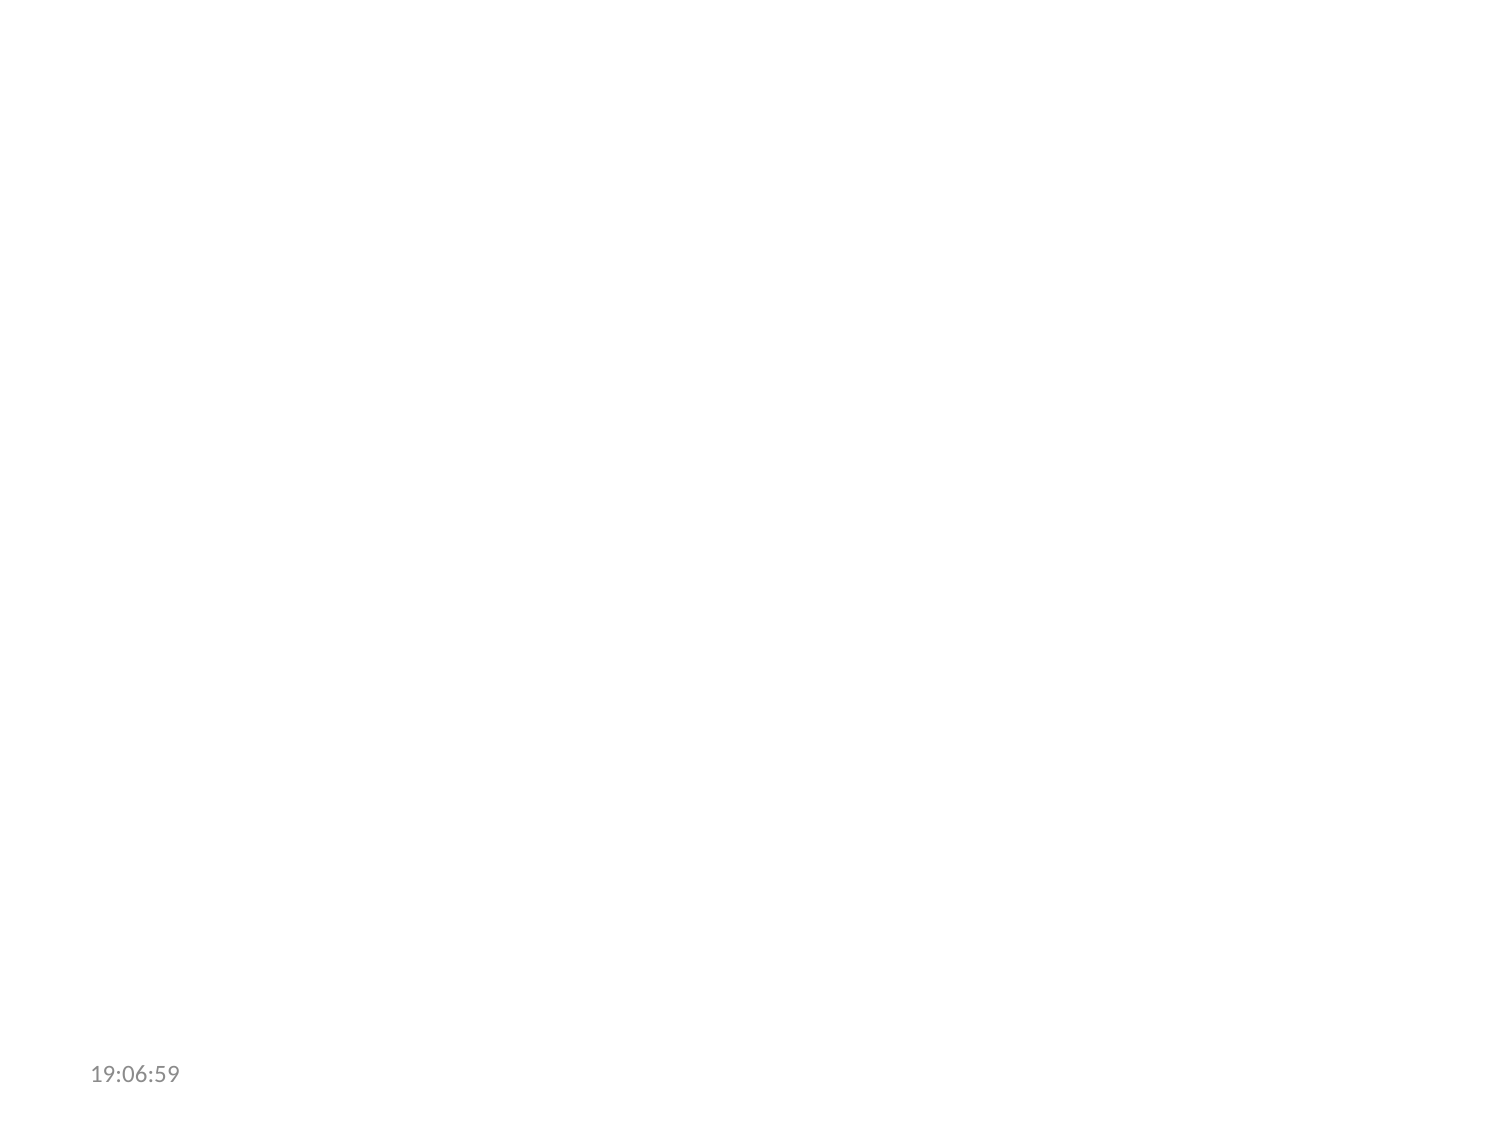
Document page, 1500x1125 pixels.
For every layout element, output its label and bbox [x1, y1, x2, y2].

slide_number [75, 1042, 425, 1103]
